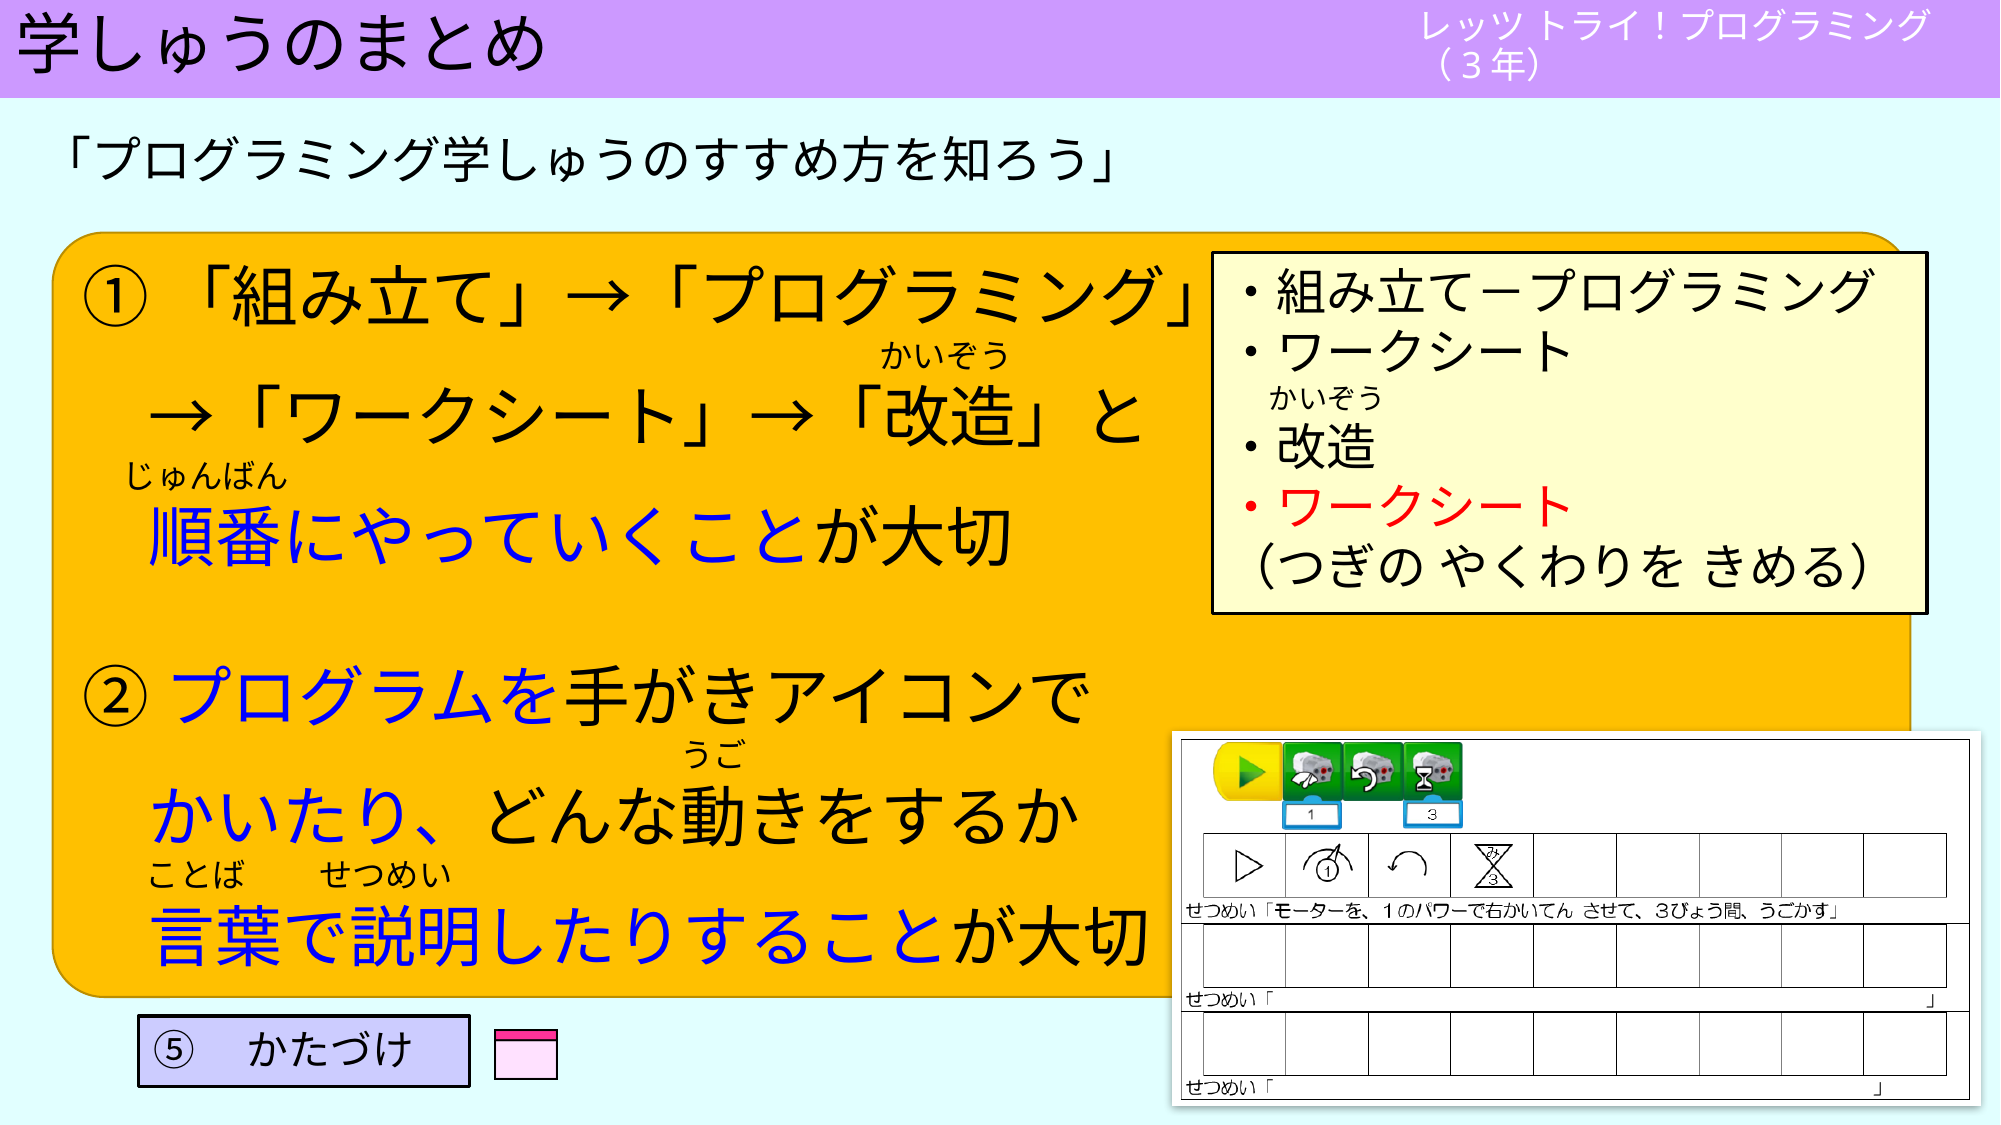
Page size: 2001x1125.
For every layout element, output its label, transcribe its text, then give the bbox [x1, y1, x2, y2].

picture [1172, 731, 1981, 1106]
text_box ①「組み立て」→「プログラミング」 かいぞう →「ワークシート」→「改造」と じゅんばん 順番にやっていくことが大切 ②プログラムを手がきアイコンで うご かいたり、どんな動きをするか ことば せつめい 言葉で説明したりすることが大切 [51, 231, 1912, 999]
title 学しゅうのまとめ [0, 0, 1285, 94]
text_box 「プログラミング学しゅうのすすめ方を知ろう」 [26, 128, 1335, 199]
text_box ⑤ かたづけ [138, 1015, 470, 1087]
picture [494, 1029, 558, 1081]
text_box ・組み立て－プログラミング ・ワークシート かいぞう ・改造 ・ワークシート （つぎの やくわりを きめる） [1212, 252, 1927, 614]
